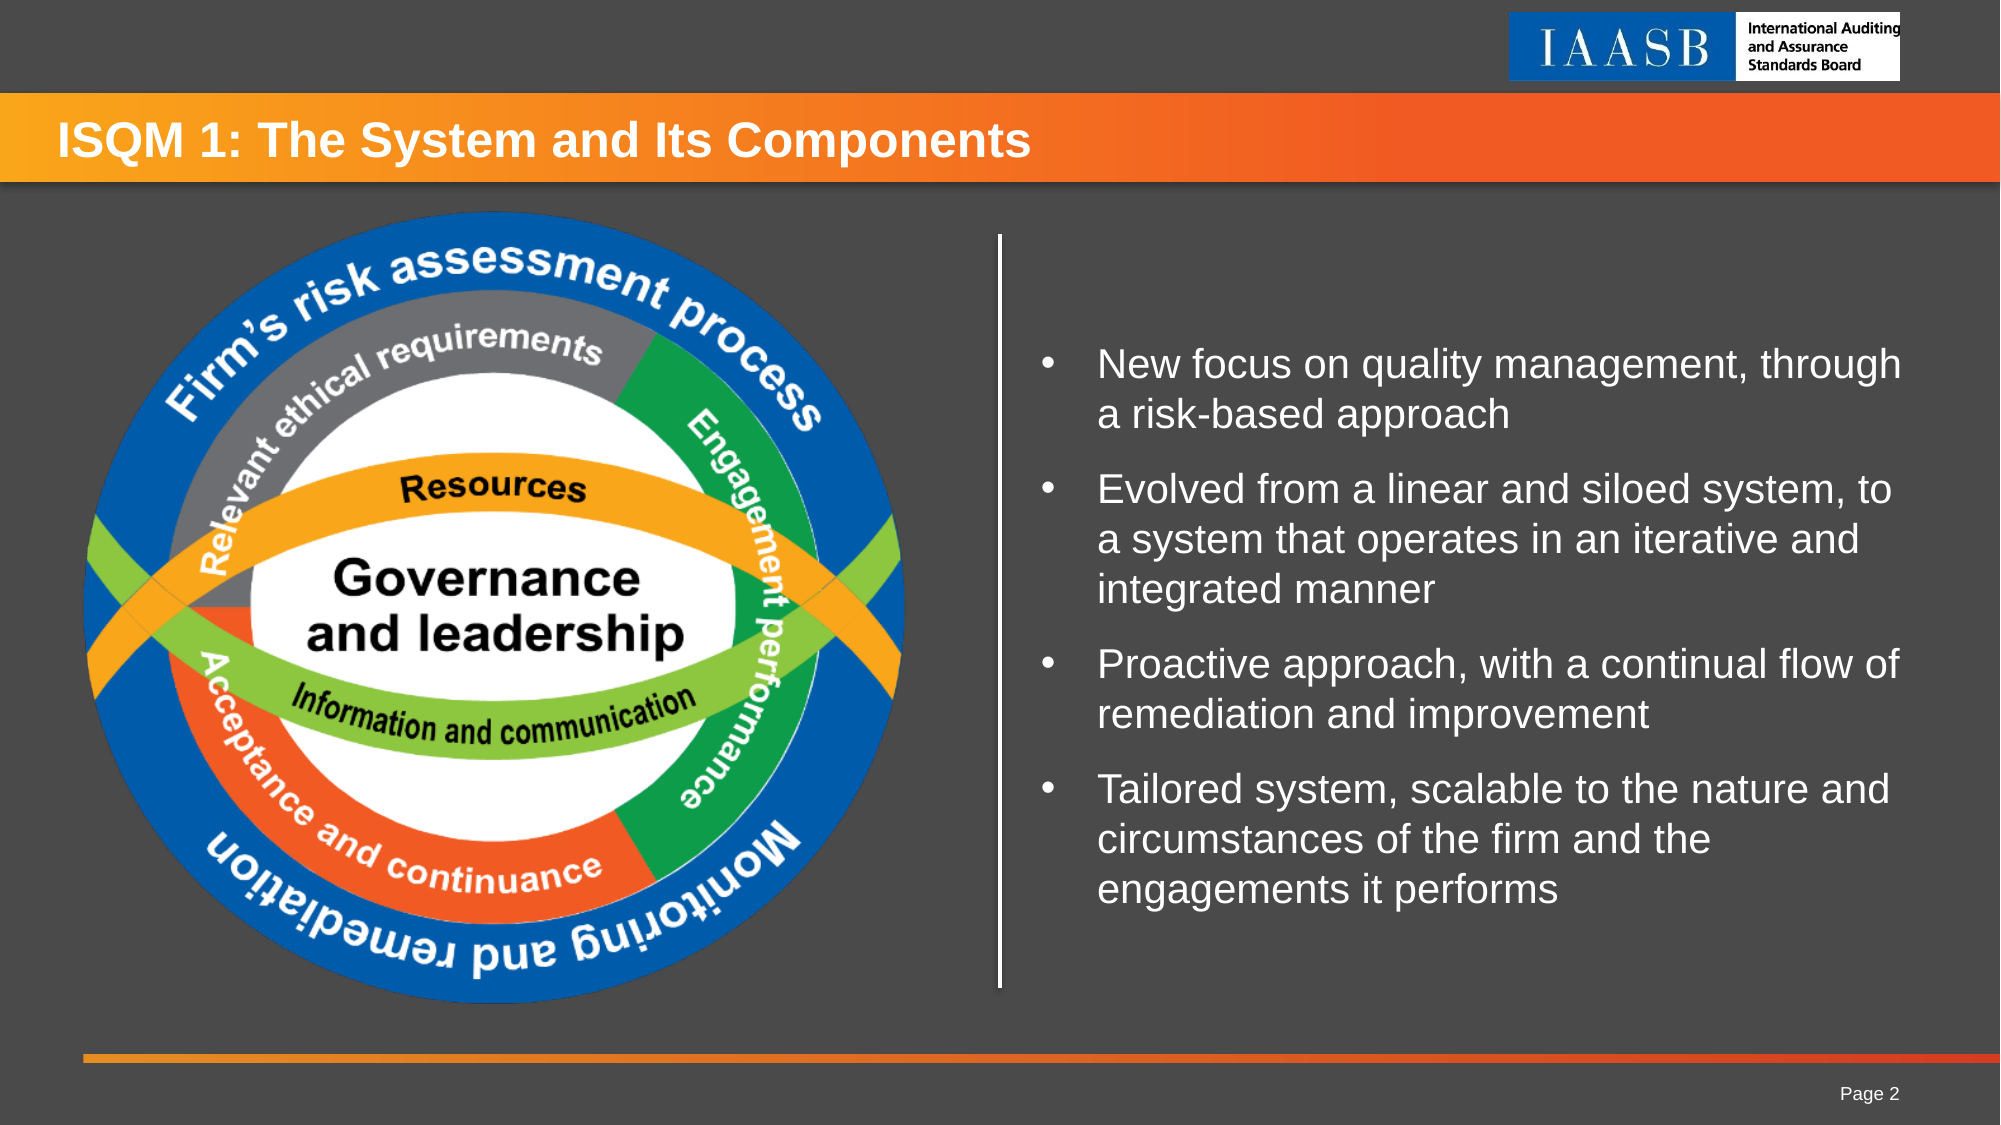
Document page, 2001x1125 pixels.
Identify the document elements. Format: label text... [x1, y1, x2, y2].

picture [1509, 12, 1900, 81]
picture [60, 181, 951, 1011]
title ISQM 1: The System and Its Components [0, 93, 2000, 182]
text_box New focus on quality management, through a risk-based approach Evolved from a linear and siloed system, to a system that operates in an iterative and integrated manner Proactive approach, with a continual flow of remediation and improvement Tailored system, scalable to the nature and circumstances of the firm and the engagements it performs [1026, 329, 1939, 920]
text_box Page 2 [1558, 1068, 1900, 1118]
